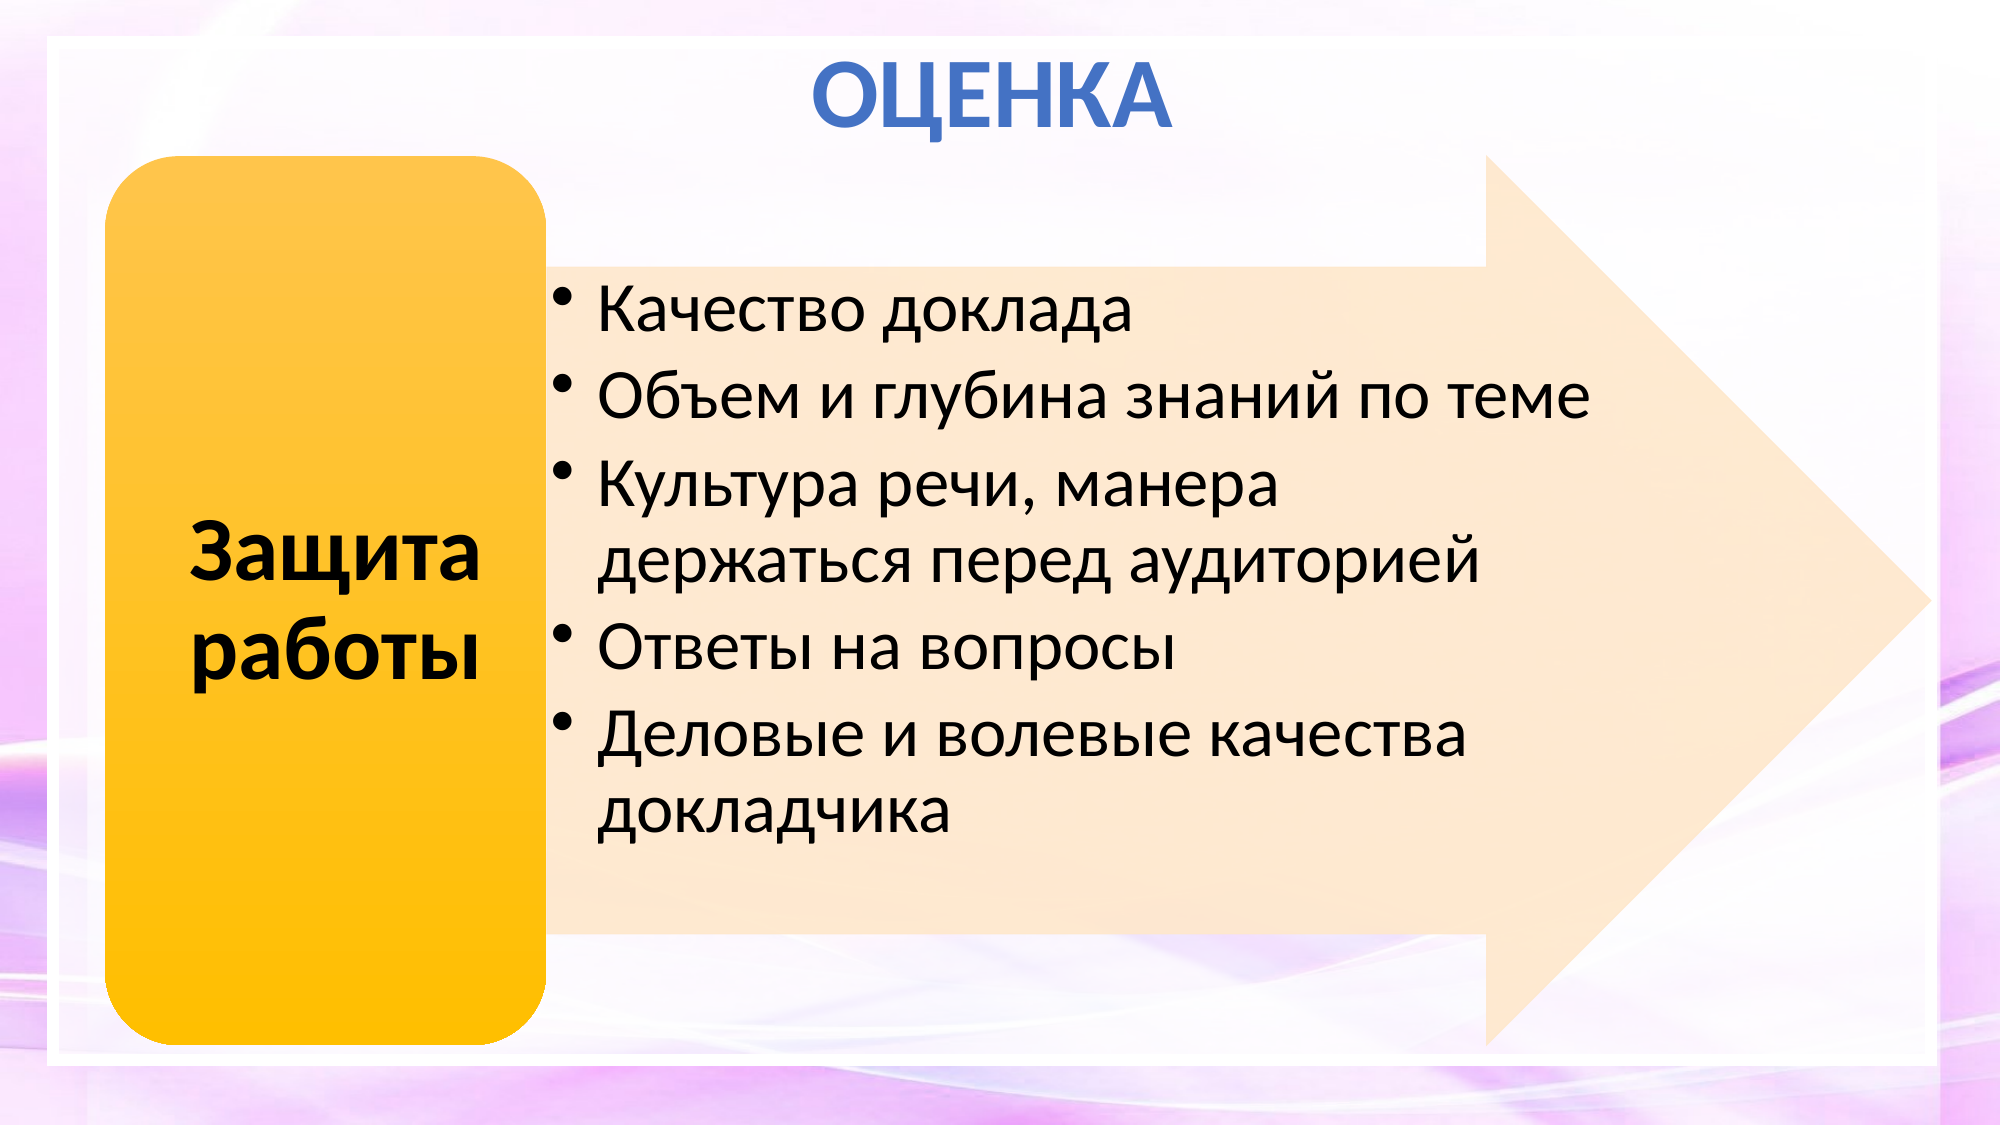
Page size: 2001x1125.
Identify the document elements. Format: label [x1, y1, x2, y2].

text_box [105, 156, 1931, 1046]
text_box [0, 0, 2000, 1125]
